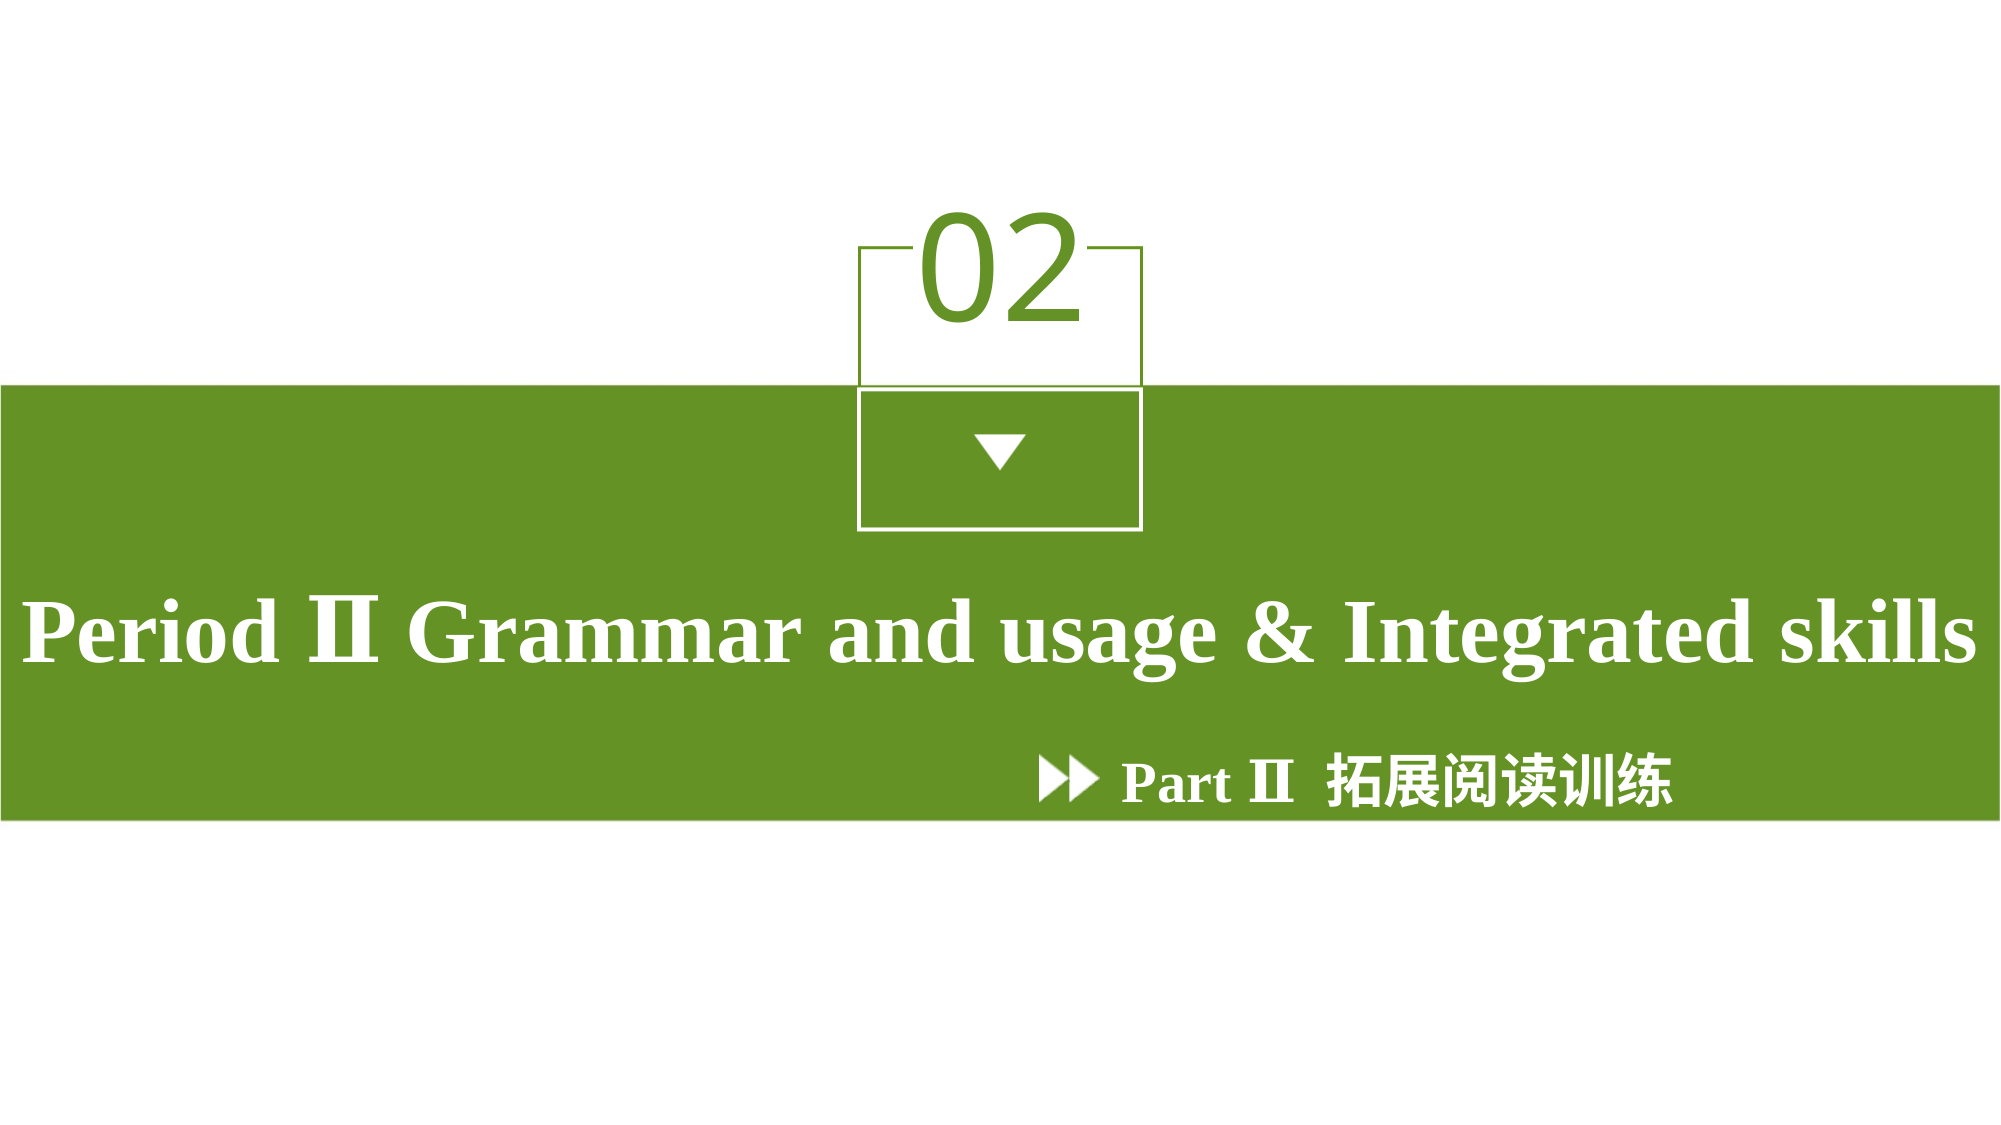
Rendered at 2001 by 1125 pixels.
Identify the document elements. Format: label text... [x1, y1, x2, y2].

text_box Part Ⅱ 拓展阅读训练 [1121, 738, 1997, 821]
text_box Period Ⅱ Grammar and usage & Integrated skills [0, 515, 2000, 736]
picture [0, 0, 2000, 515]
picture [0, 736, 2000, 1125]
text_box 02 [896, 171, 1106, 353]
